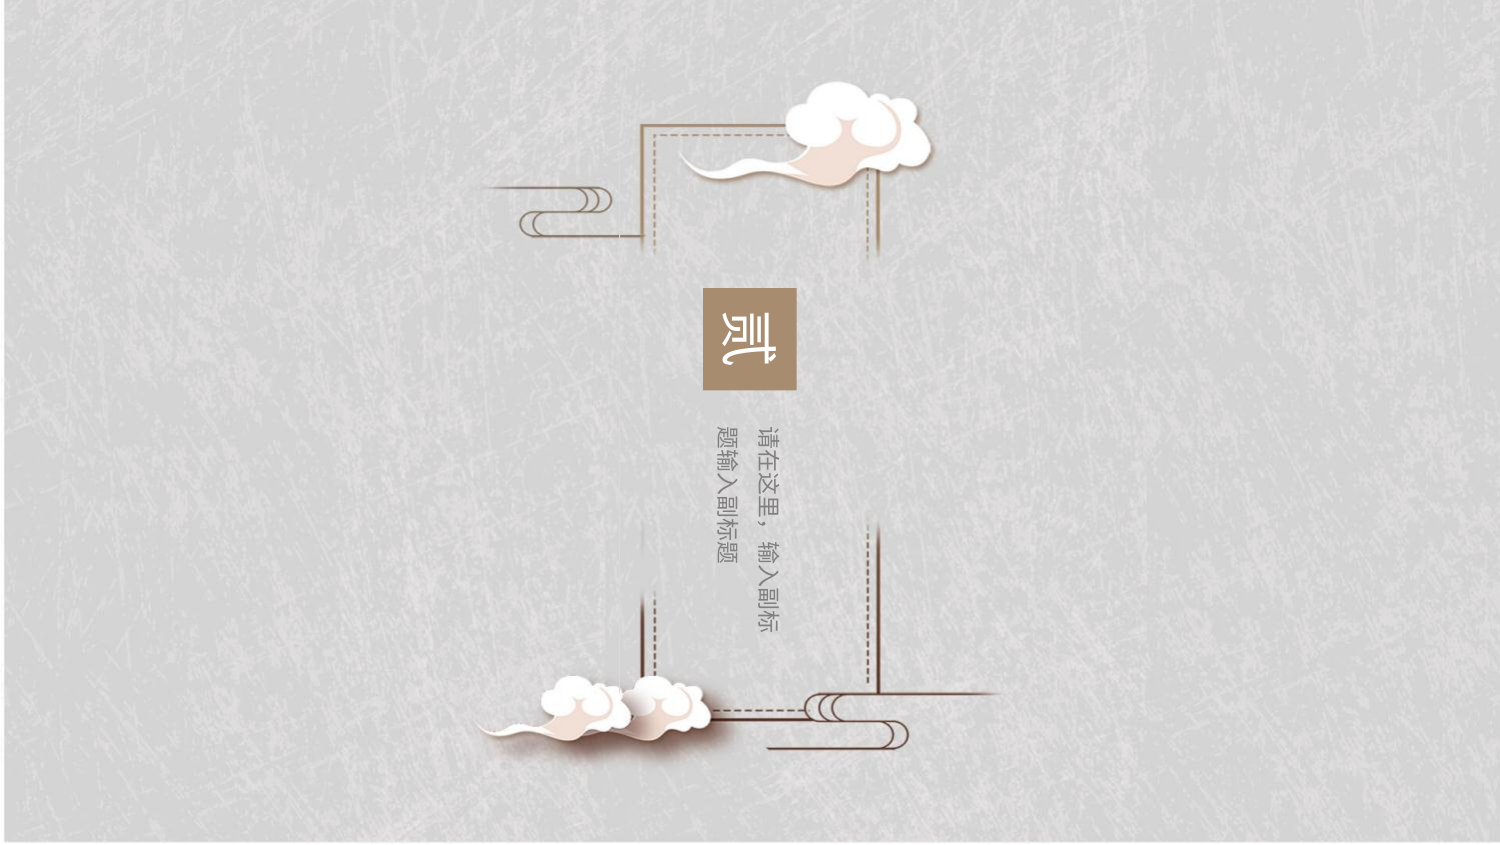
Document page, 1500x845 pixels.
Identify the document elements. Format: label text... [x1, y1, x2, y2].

picture [0, 0, 1500, 844]
text_box 请在这里，输入副标 题输入副标题 [660, 421, 809, 641]
text_box 贰 [703, 288, 797, 391]
